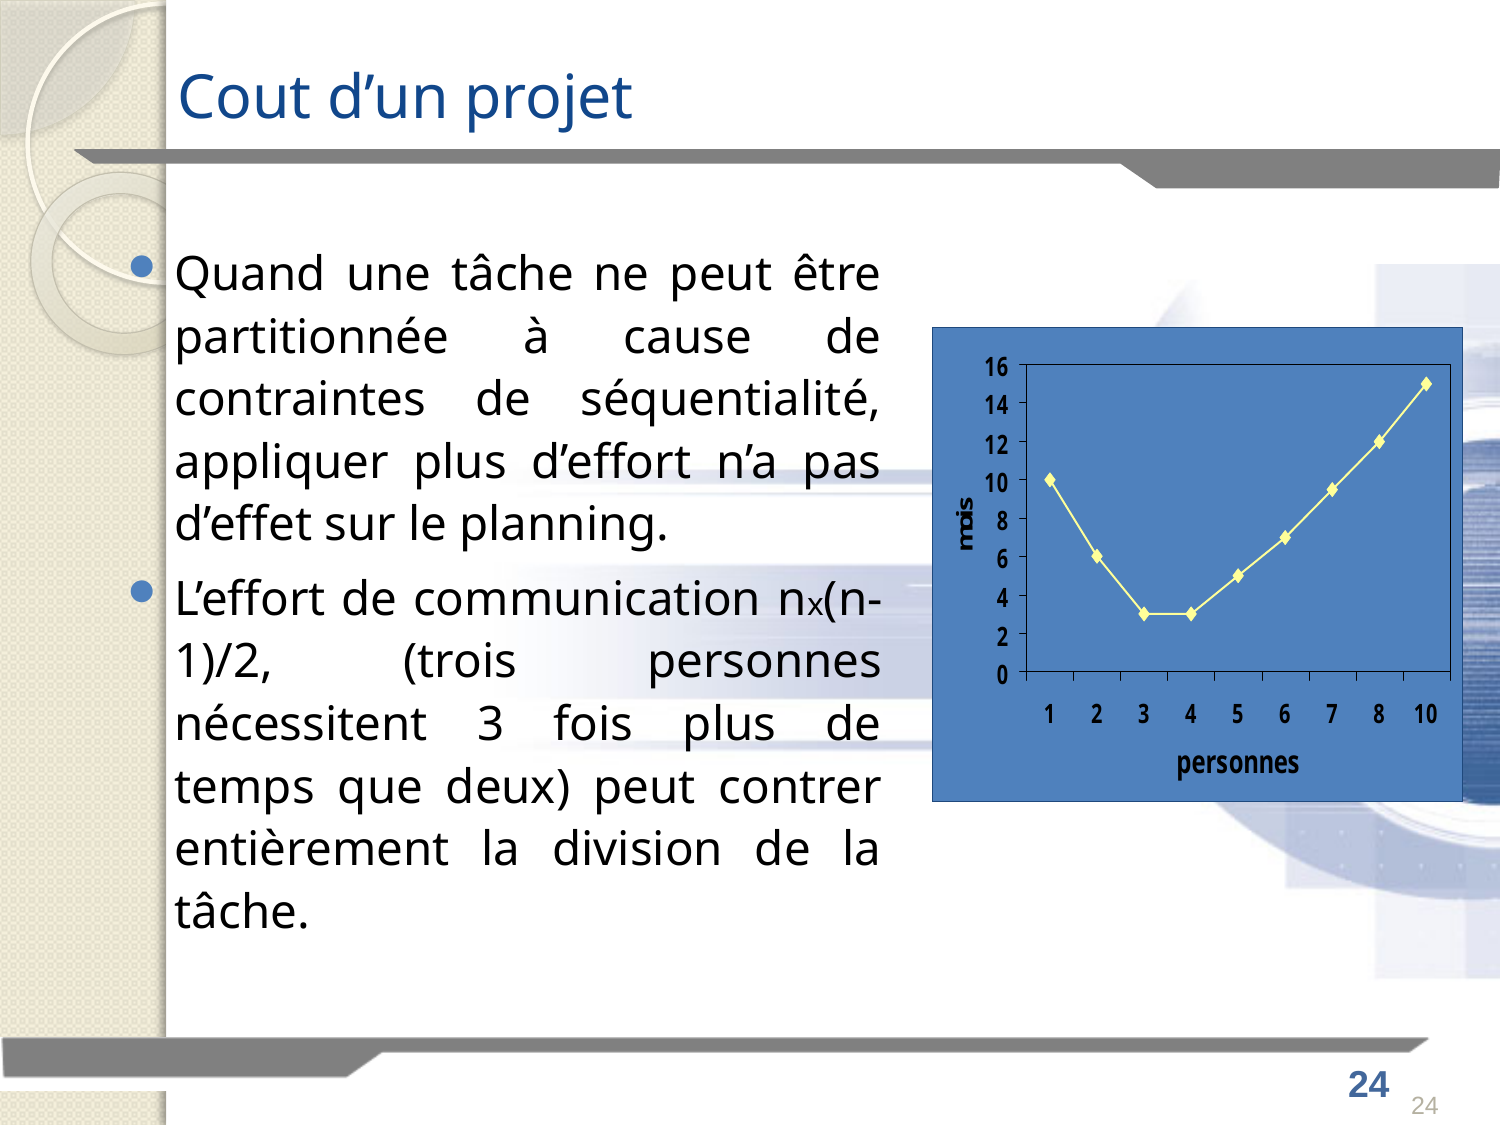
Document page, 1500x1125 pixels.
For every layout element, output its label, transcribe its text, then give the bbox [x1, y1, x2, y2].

picture [0, 1037, 1433, 1091]
slide_number 24 [1350, 1052, 1500, 1125]
list Quand une tâche ne peut être partitionnée à cause de contraintes de séquentialité, appliquer plus d’effort n’a pas d’effet sur le planning. L’effort de communication nx(n-1)/2, (trois personnes nécessitent 3 fois plus de temps que deux) peut contrer entièrement la division de la tâche. [102, 229, 898, 950]
picture [318, 264, 1500, 1025]
title Cout d’un projet [162, 50, 1500, 138]
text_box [931, 326, 1463, 802]
